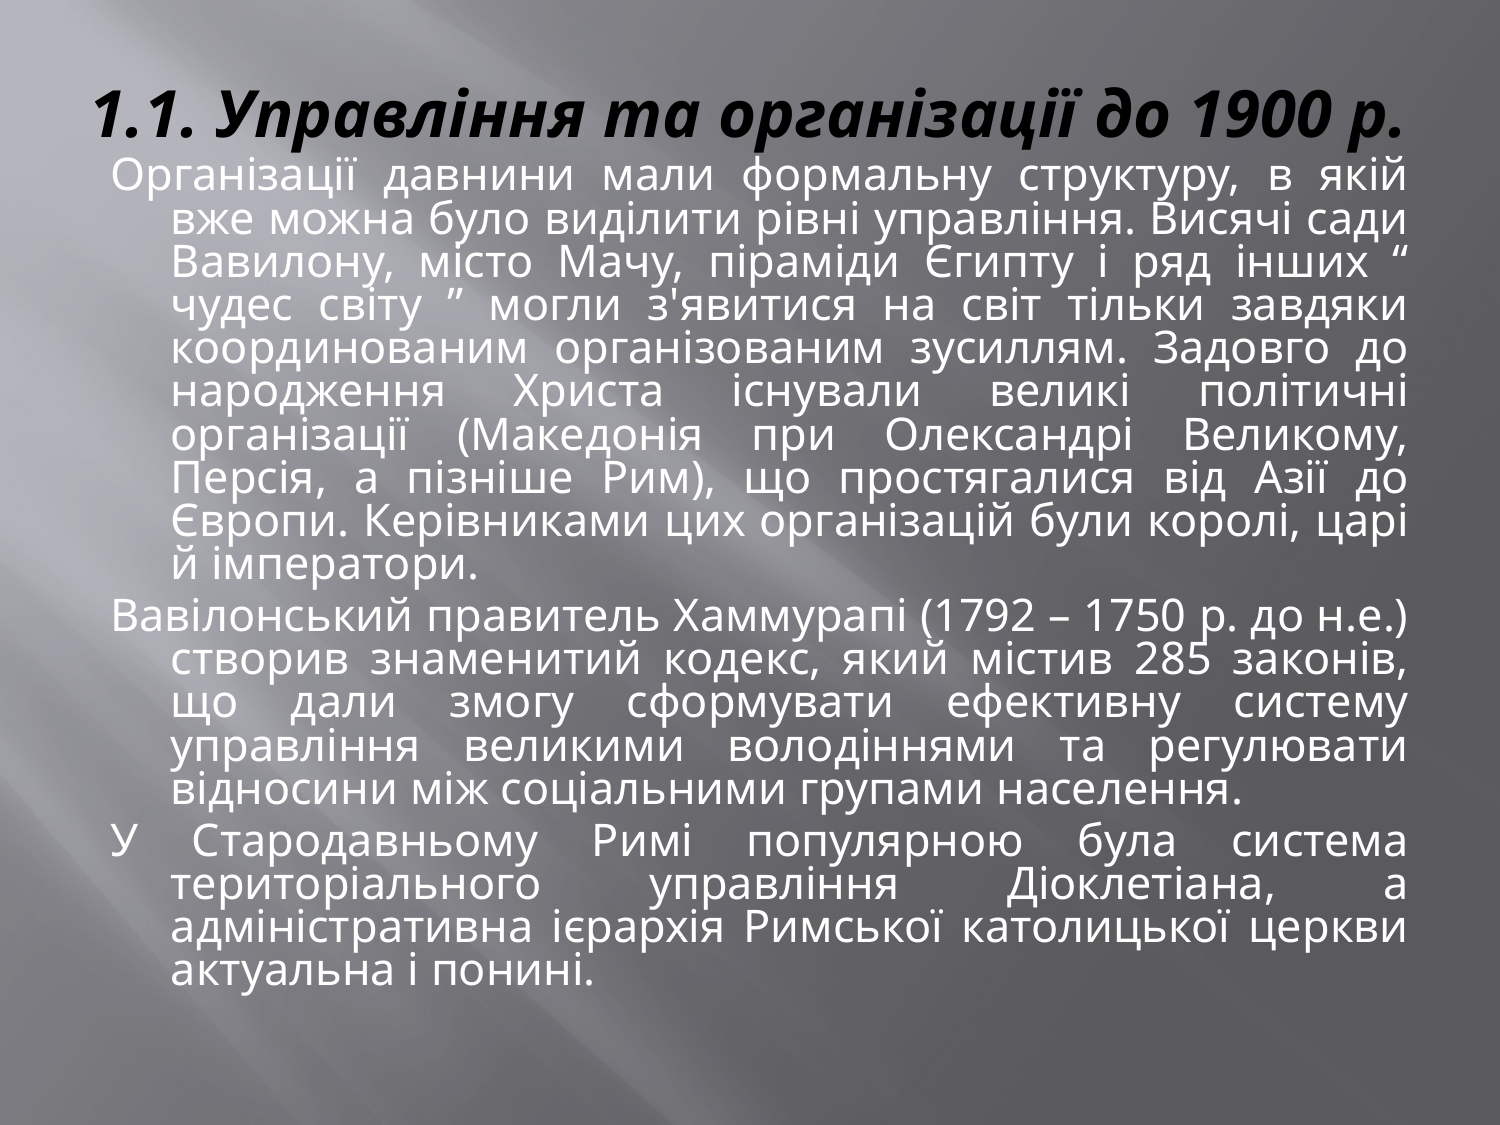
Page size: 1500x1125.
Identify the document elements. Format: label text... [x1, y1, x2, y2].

title 1.1. Управління та організації до 1900 р. [75, 35, 1500, 188]
list Організації давнини мали формальну структуру, в якій вже можна було виділити piвнi управління. Висячі сади Вавилону, мicтo Мачу, піраміди Єгипту i ряд інших “ чудес світу ” могли з'явитися на світ тільки завдяки координованим організованим зусиллям. Задовго до народження Христа існували великі політичні організації (Македонія при Олександрі Великому, Персія, а пізніше Рим), що простягалися від Азії до Європи. Керівниками цих організацій були королі, царі й імператори. Вавілонський правитель Хаммурапі (1792 – 1750 р. до н.е.) створив знаменитий кодекс, який містив 285 законів, що дали змогу сформувати ефективну систему управління великими володіннями та регулювати відносини між соціальними групами населення. У Стародавньому Римі популярною була система територіального управління Діоклетіана, а адміністративна ієрархія Римської католицької церкви актуальна і понині. [74, 148, 1426, 1006]
